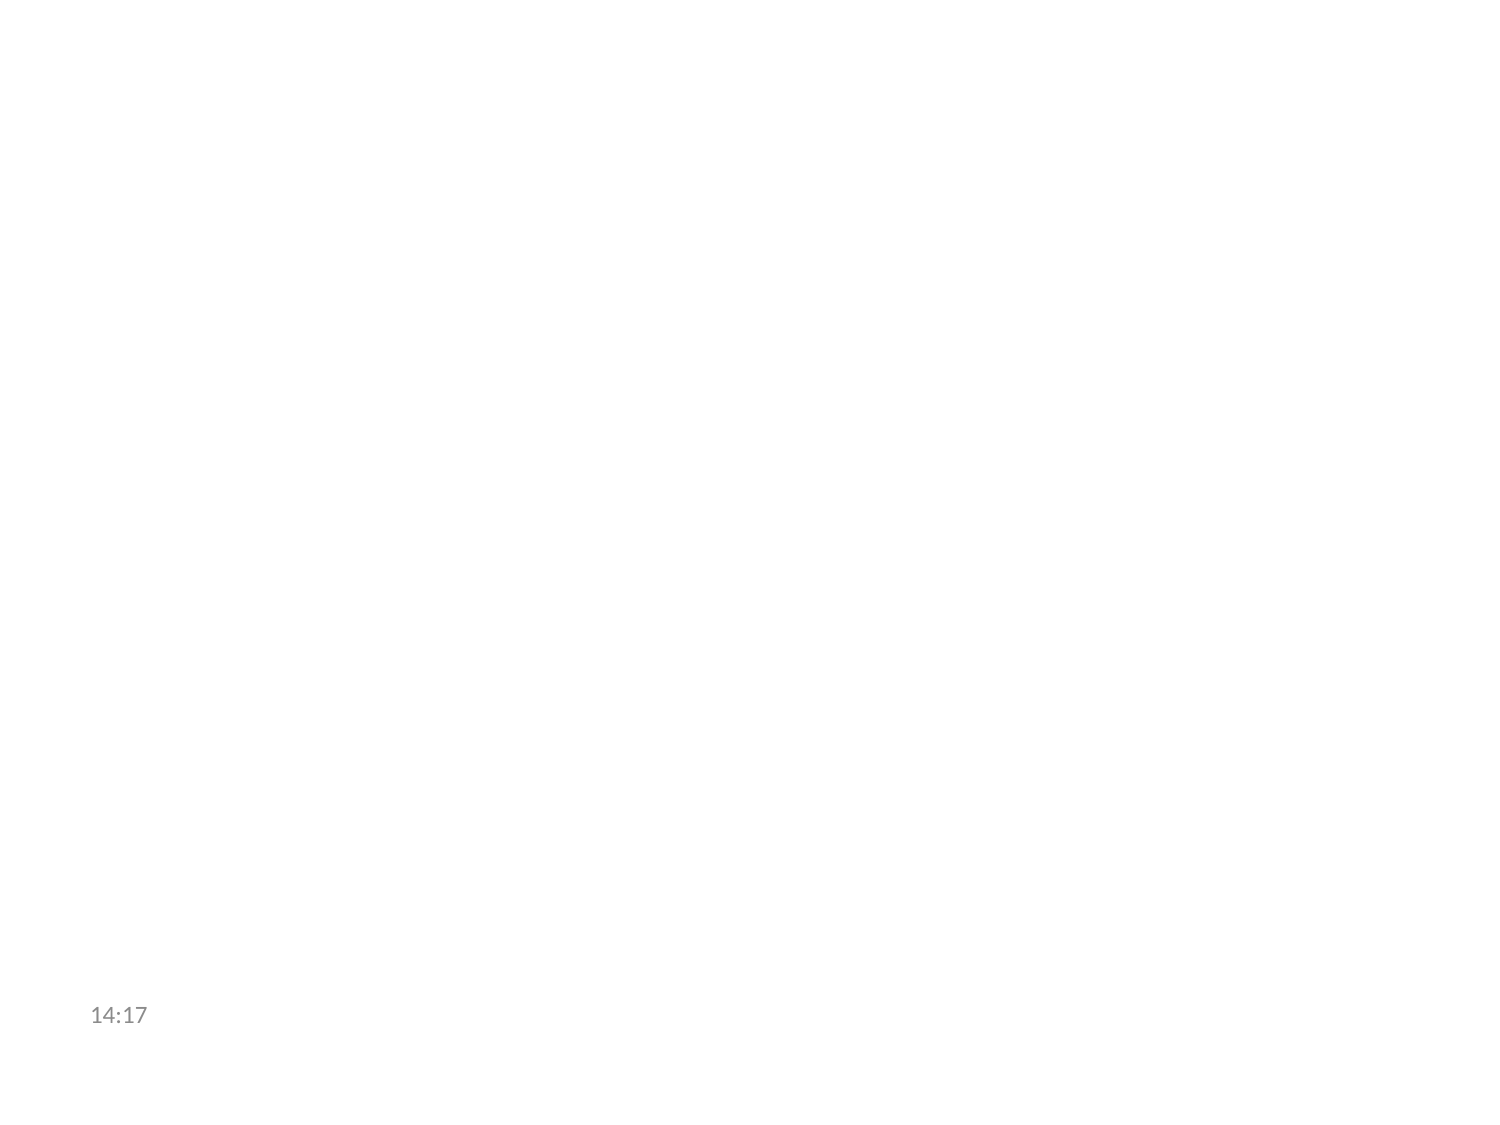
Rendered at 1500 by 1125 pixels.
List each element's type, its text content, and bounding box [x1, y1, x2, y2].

text_box 15:35 [75, 983, 425, 1044]
